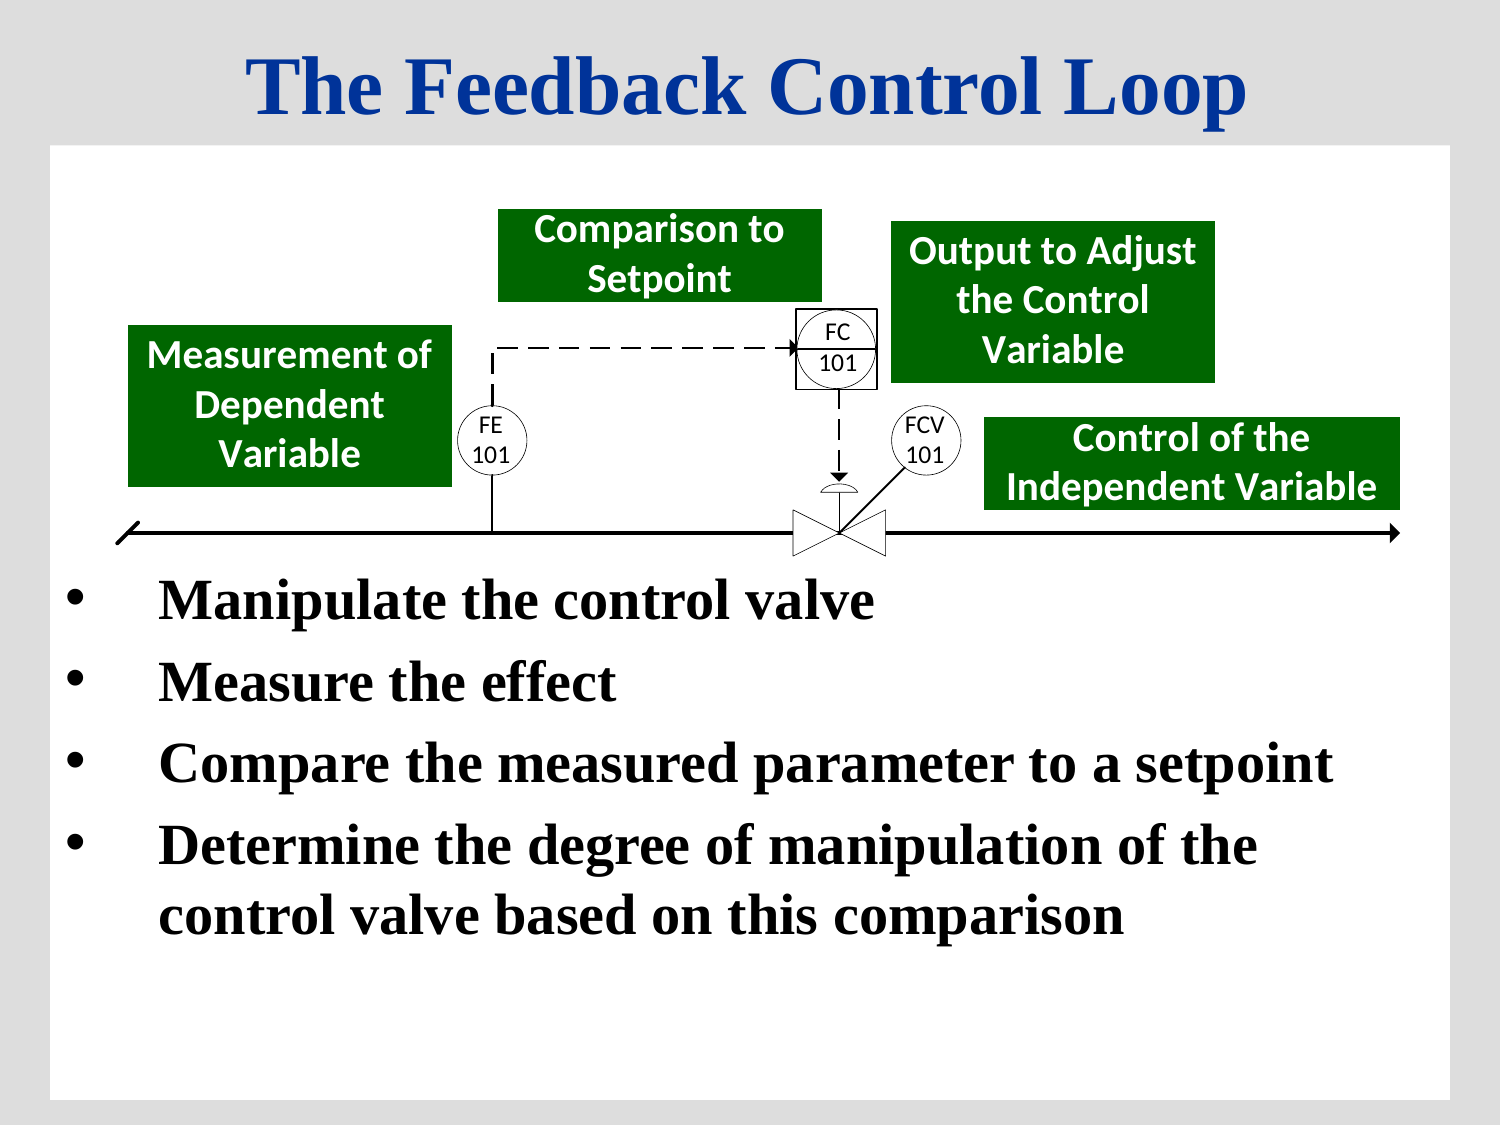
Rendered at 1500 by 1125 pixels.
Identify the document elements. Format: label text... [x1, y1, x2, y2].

subtitle Manipulate the control valve Measure the effect Compare the measured parameter to a setpoint Determine the degree of manipulation of the control valve based on this comparison [50, 145, 1450, 1100]
title The Feedback Control Loop [41, 24, 1454, 138]
picture [112, 196, 1404, 560]
